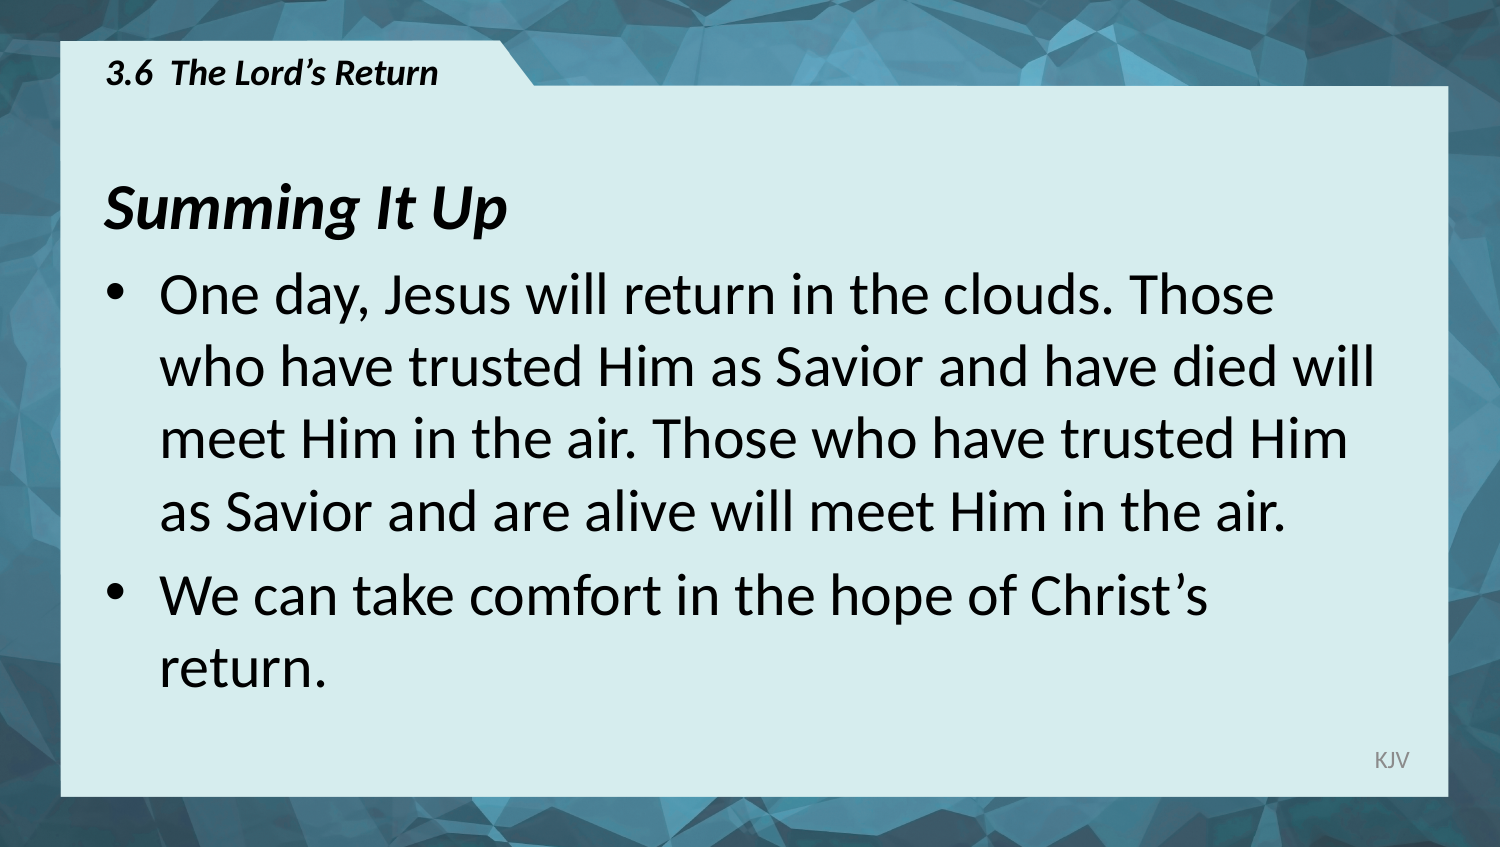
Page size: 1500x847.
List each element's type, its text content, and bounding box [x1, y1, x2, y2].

footer KJV [950, 736, 1425, 782]
picture [0, 0, 1500, 847]
list Summing It Up One day, Jesus will return in the clouds. Those who have trusted Him as Savior and have died will meet Him in the air. Those who have trusted Him as Savior and are alive will meet Him in the air. We can take comfort in the hope of Christ’s return. [89, 141, 1403, 722]
title 3.6 The Lord’s Return [89, 33, 1420, 108]
